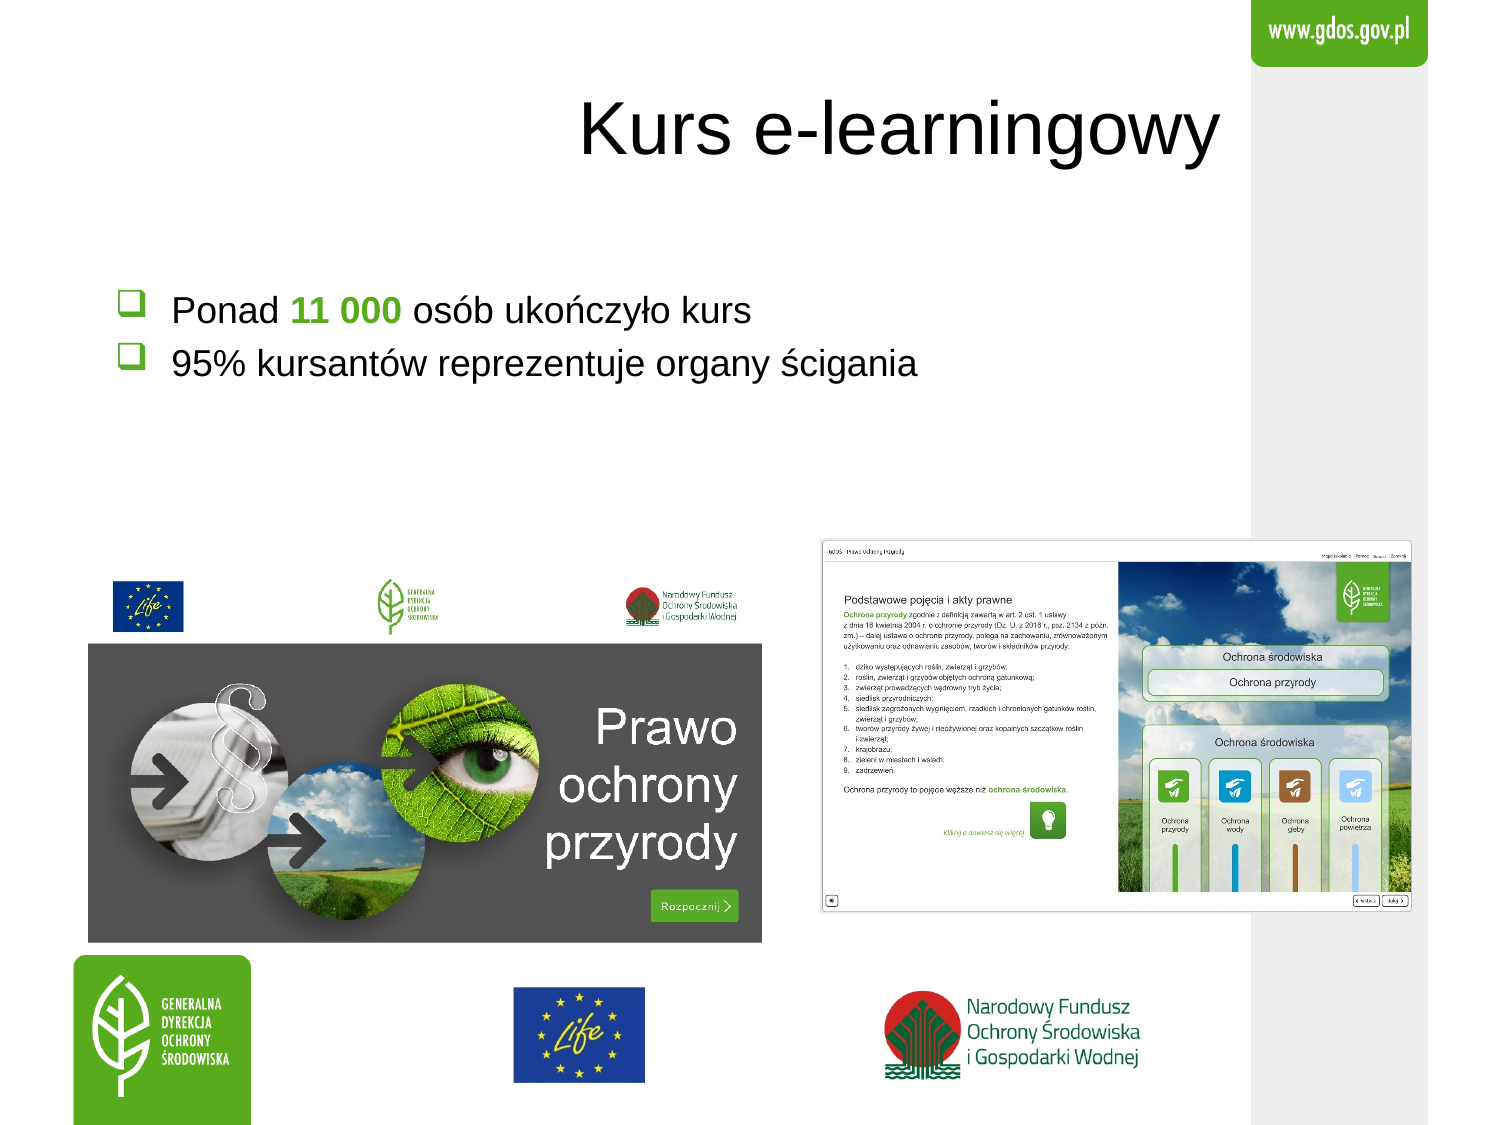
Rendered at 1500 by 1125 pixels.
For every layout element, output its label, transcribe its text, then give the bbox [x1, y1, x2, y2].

title Kurs e-learningowy [159, 30, 1236, 219]
text_box Ponad 11 000 osób ukończyło kurs 95% kursantów reprezentuje organy ścigania [100, 278, 1187, 445]
picture [0, 0, 1500, 1125]
